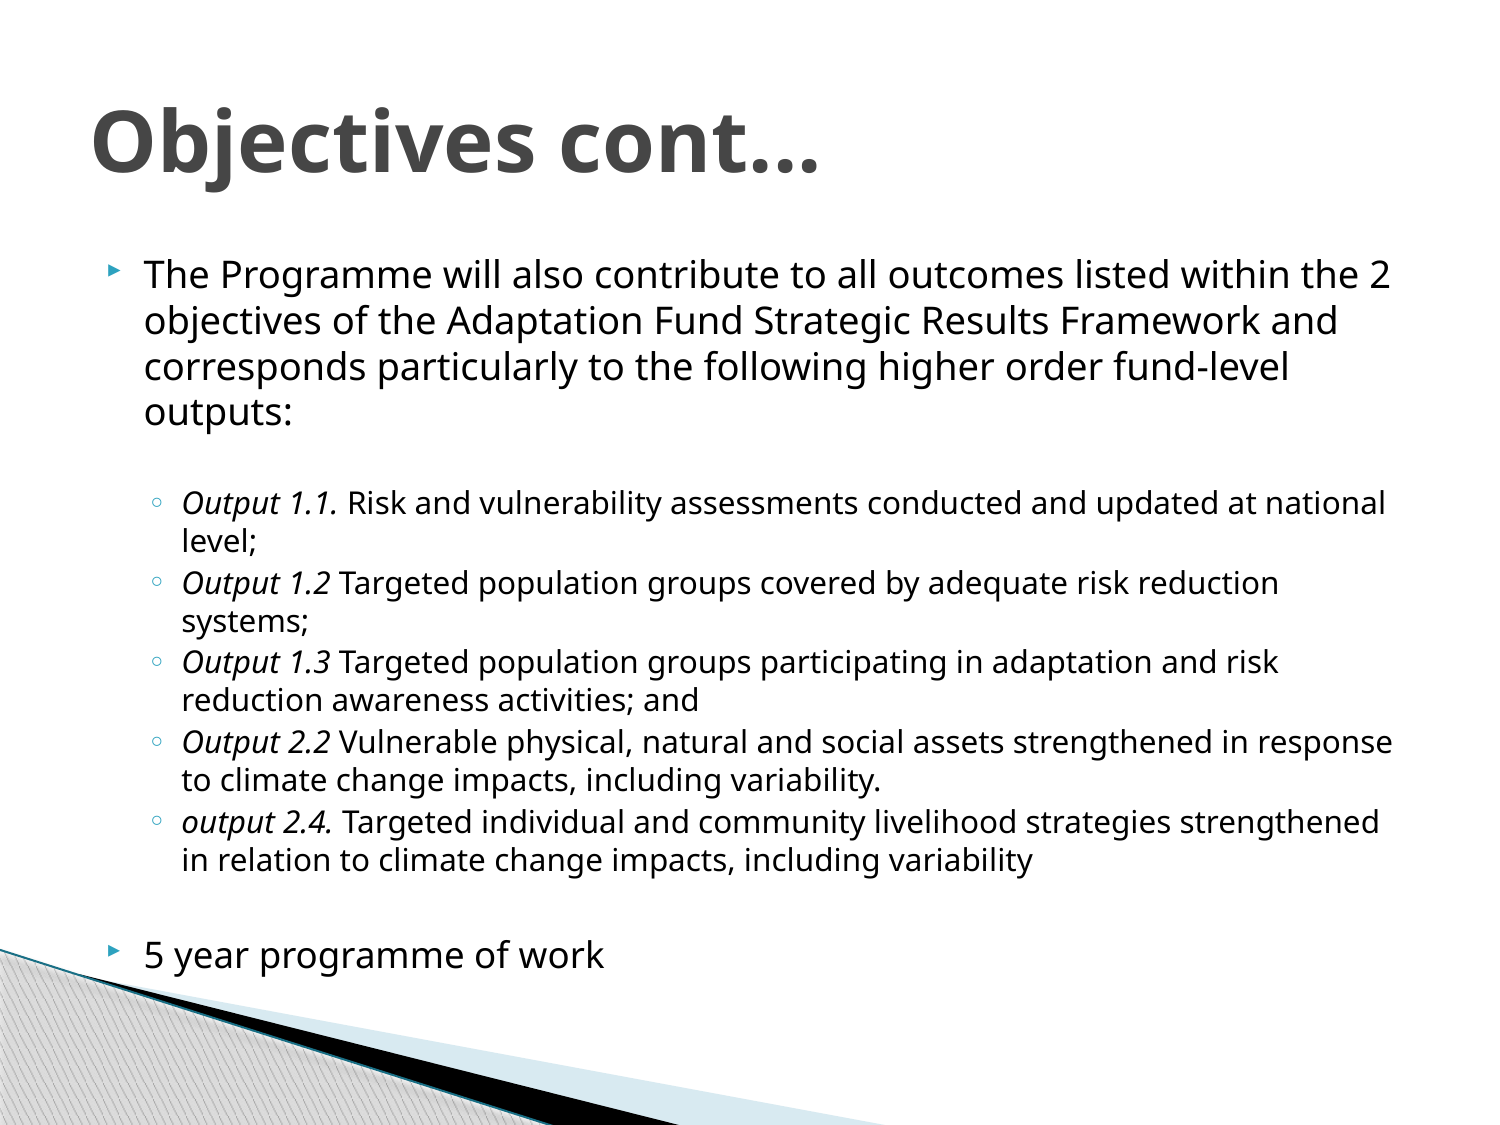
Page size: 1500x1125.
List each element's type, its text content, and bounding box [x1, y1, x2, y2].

list The Programme will also contribute to all outcomes listed within the 2 objectives of the Adaptation Fund Strategic Results Framework and corresponds particularly to the following higher order fund-level outputs: Output 1.1. Risk and vulnerability assessments conducted and updated at national level; Output 1.2 Targeted population groups covered by adequate risk reduction systems; Output 1.3 Targeted population groups participating in adaptation and risk reduction awareness activities; and Output 2.2 Vulnerable physical, natural and social assets strengthened in response to climate change impacts, including variability. output 2.4. Targeted individual and community livelihood strategies strengthened in relation to climate change impacts, including variability 5 year programme of work [75, 243, 1425, 986]
title Objectives cont... [75, 45, 1425, 233]
